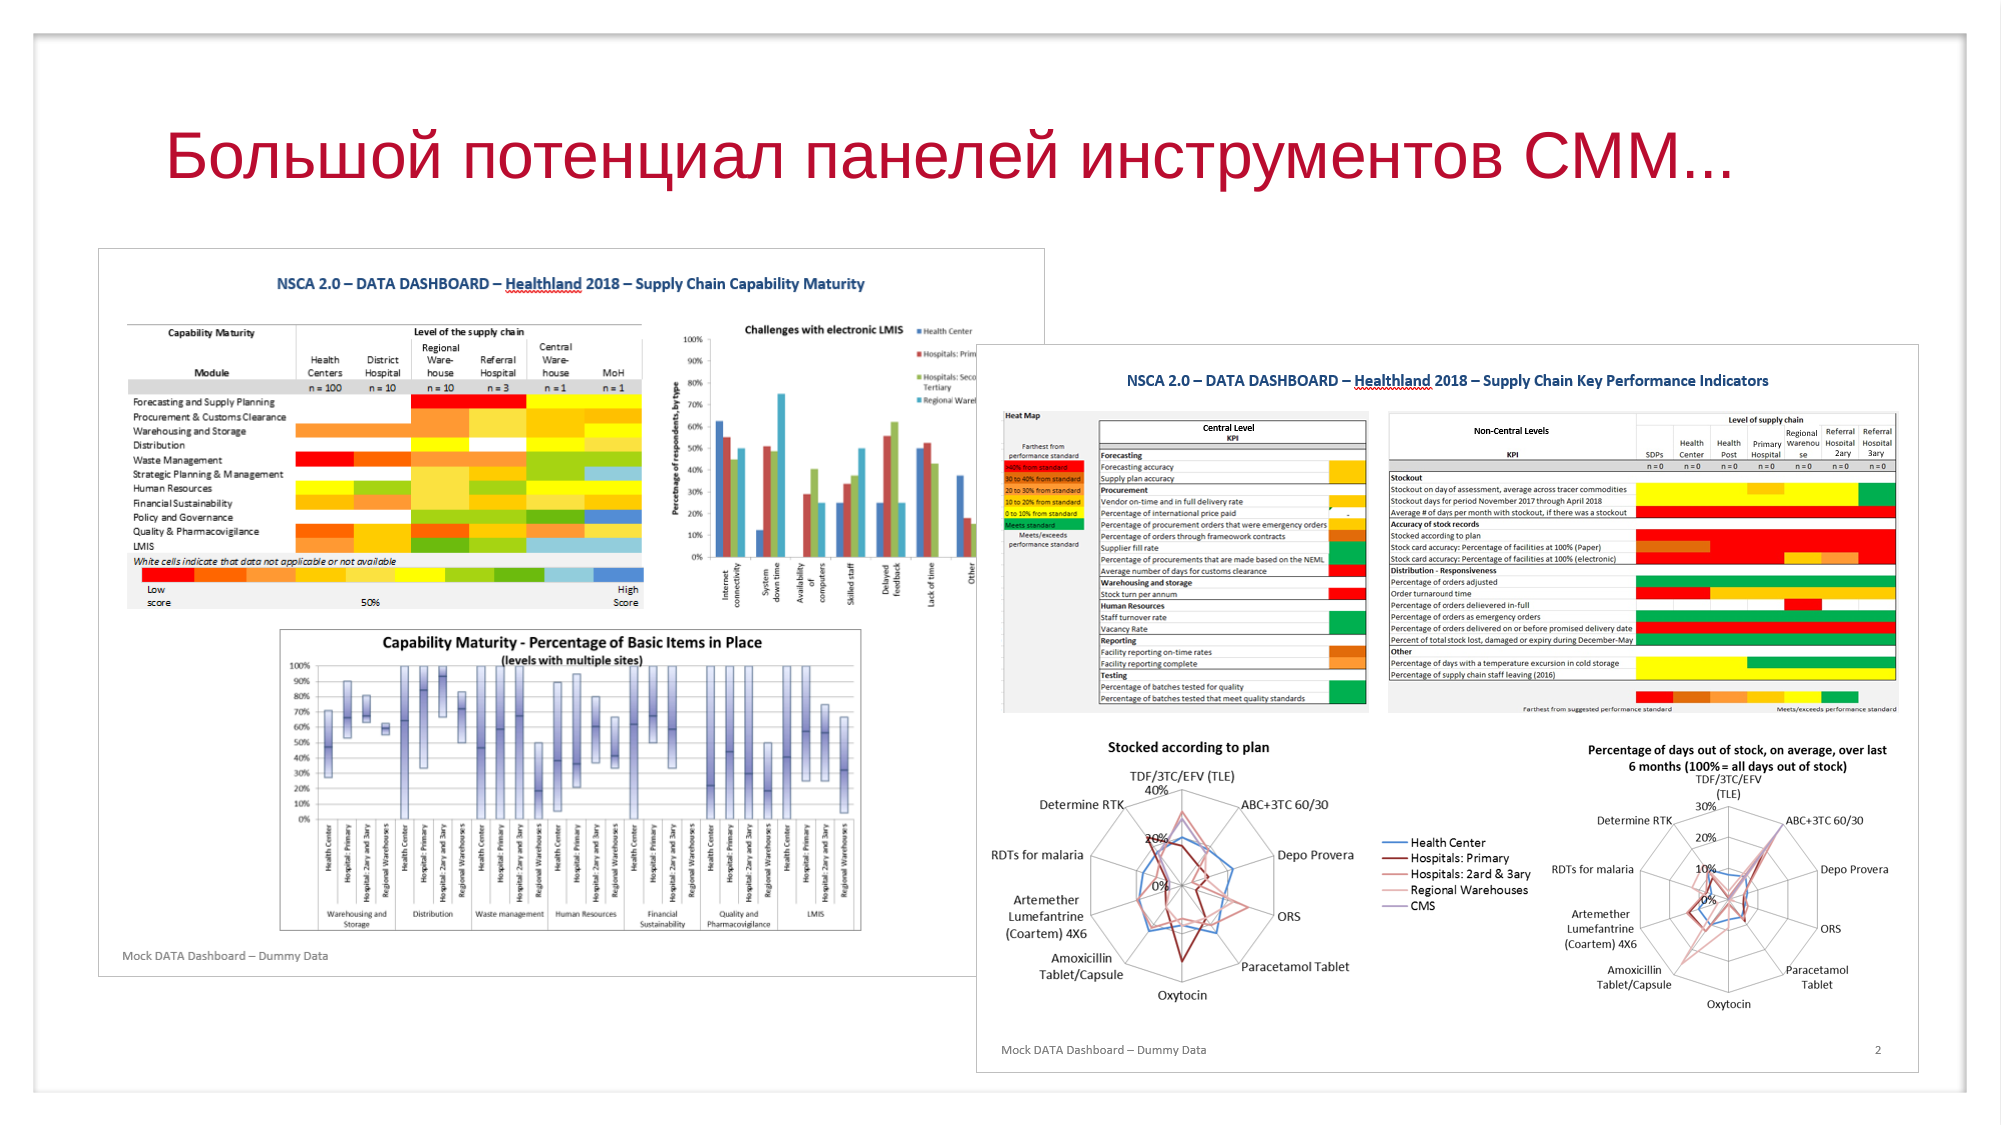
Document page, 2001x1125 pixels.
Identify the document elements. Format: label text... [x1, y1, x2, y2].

picture [98, 248, 1919, 1074]
title Большой потенциал панелей инструментов CMM... [150, 100, 1851, 200]
